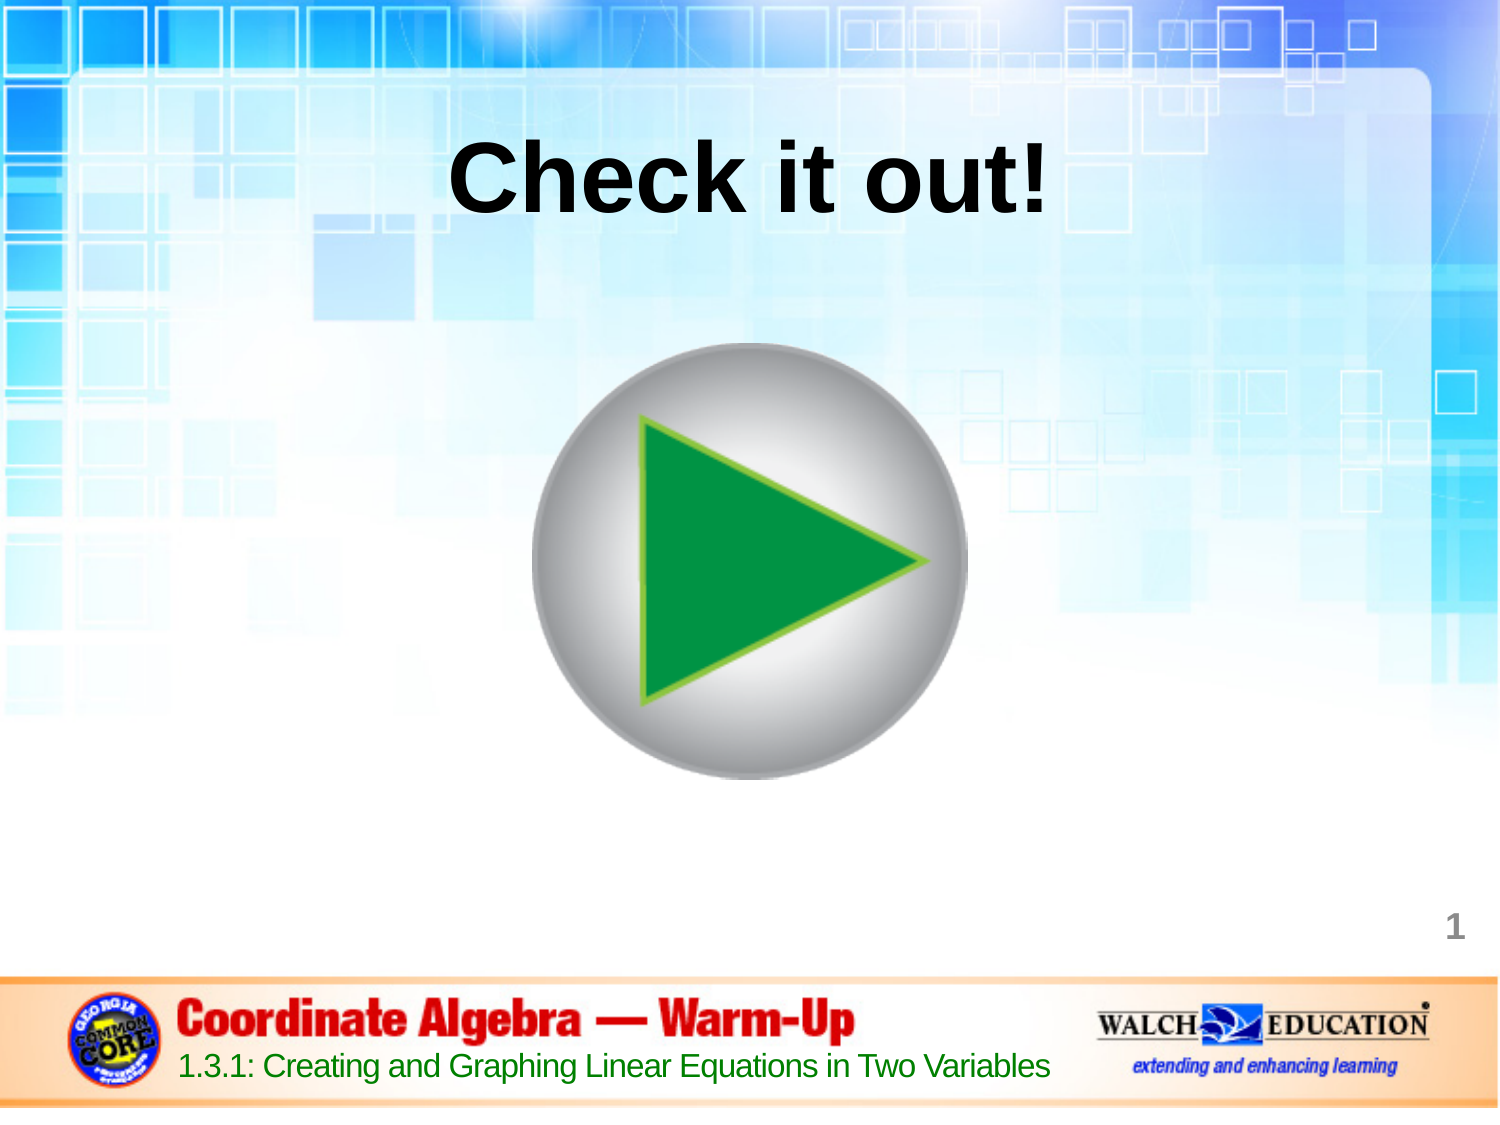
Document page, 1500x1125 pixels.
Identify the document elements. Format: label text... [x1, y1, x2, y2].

slide_number 1 [1361, 901, 1481, 949]
list 1.3.1: Creating and Graphing Linear Equations in Two Variables [162, 1036, 1070, 1080]
subtitle Check it out! [105, 105, 1394, 925]
picture [0, 0, 1500, 1108]
